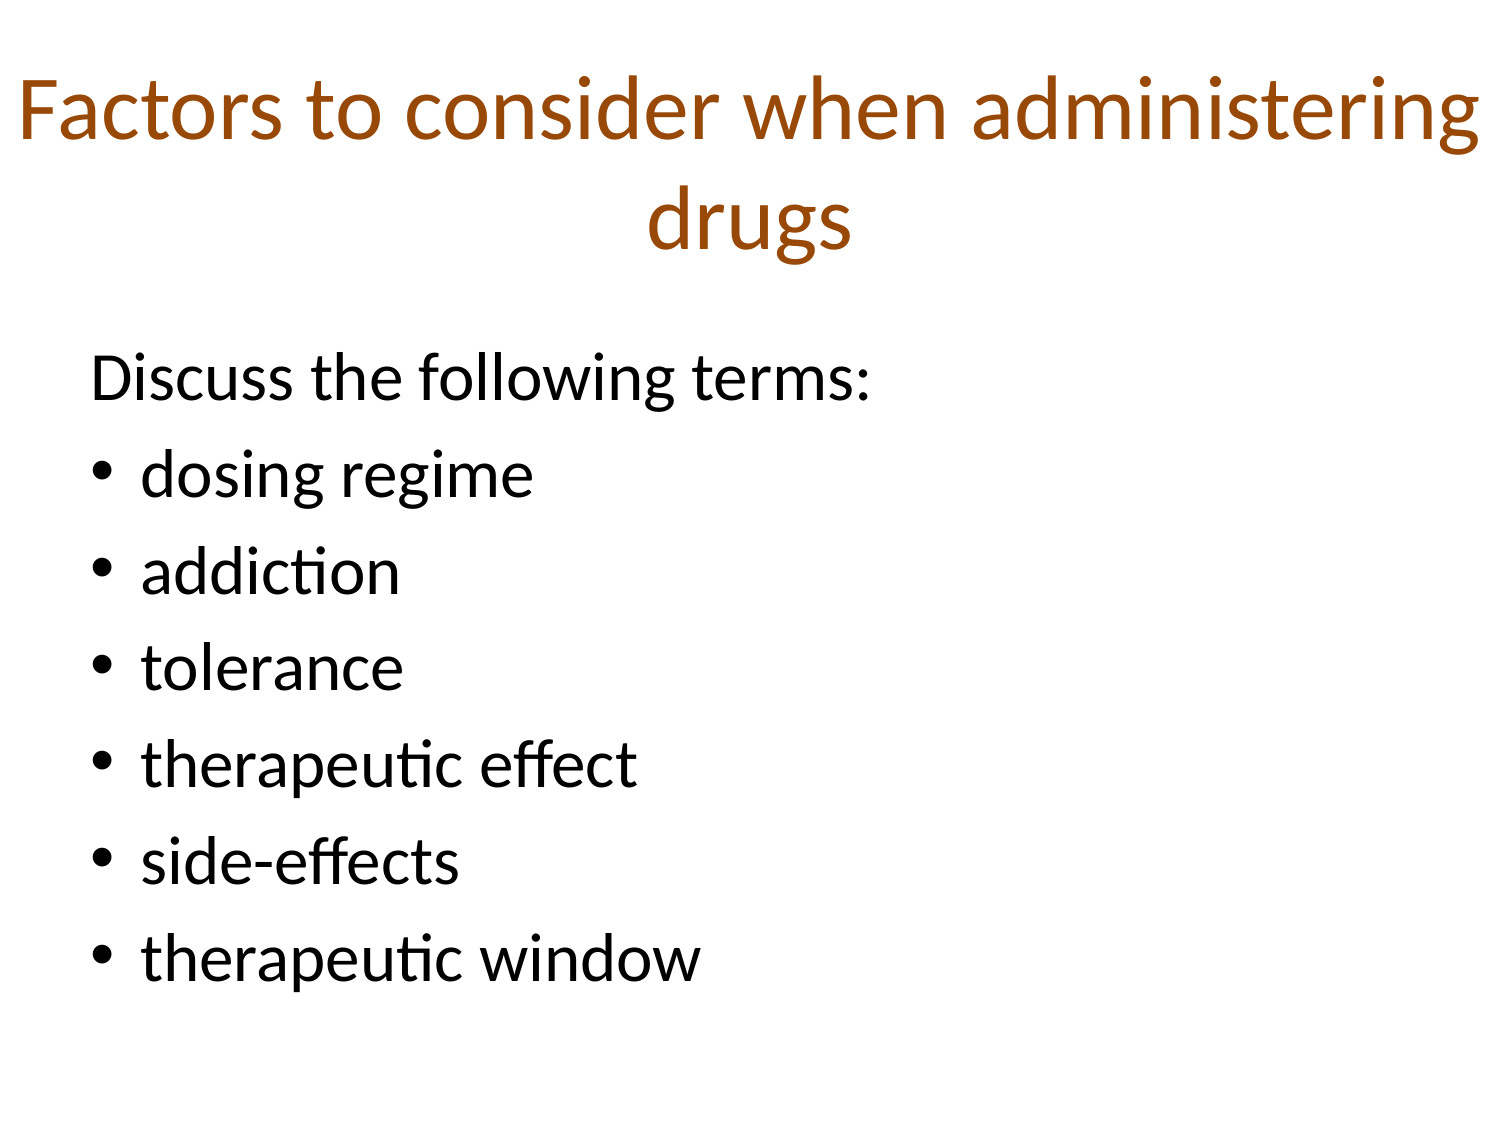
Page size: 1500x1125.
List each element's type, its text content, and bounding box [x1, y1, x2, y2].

list Discuss the following terms: dosing regime addiction tolerance therapeutic effect side-effects therapeutic window [75, 324, 1425, 1005]
title Factors to consider when administering drugs [0, 45, 1500, 272]
